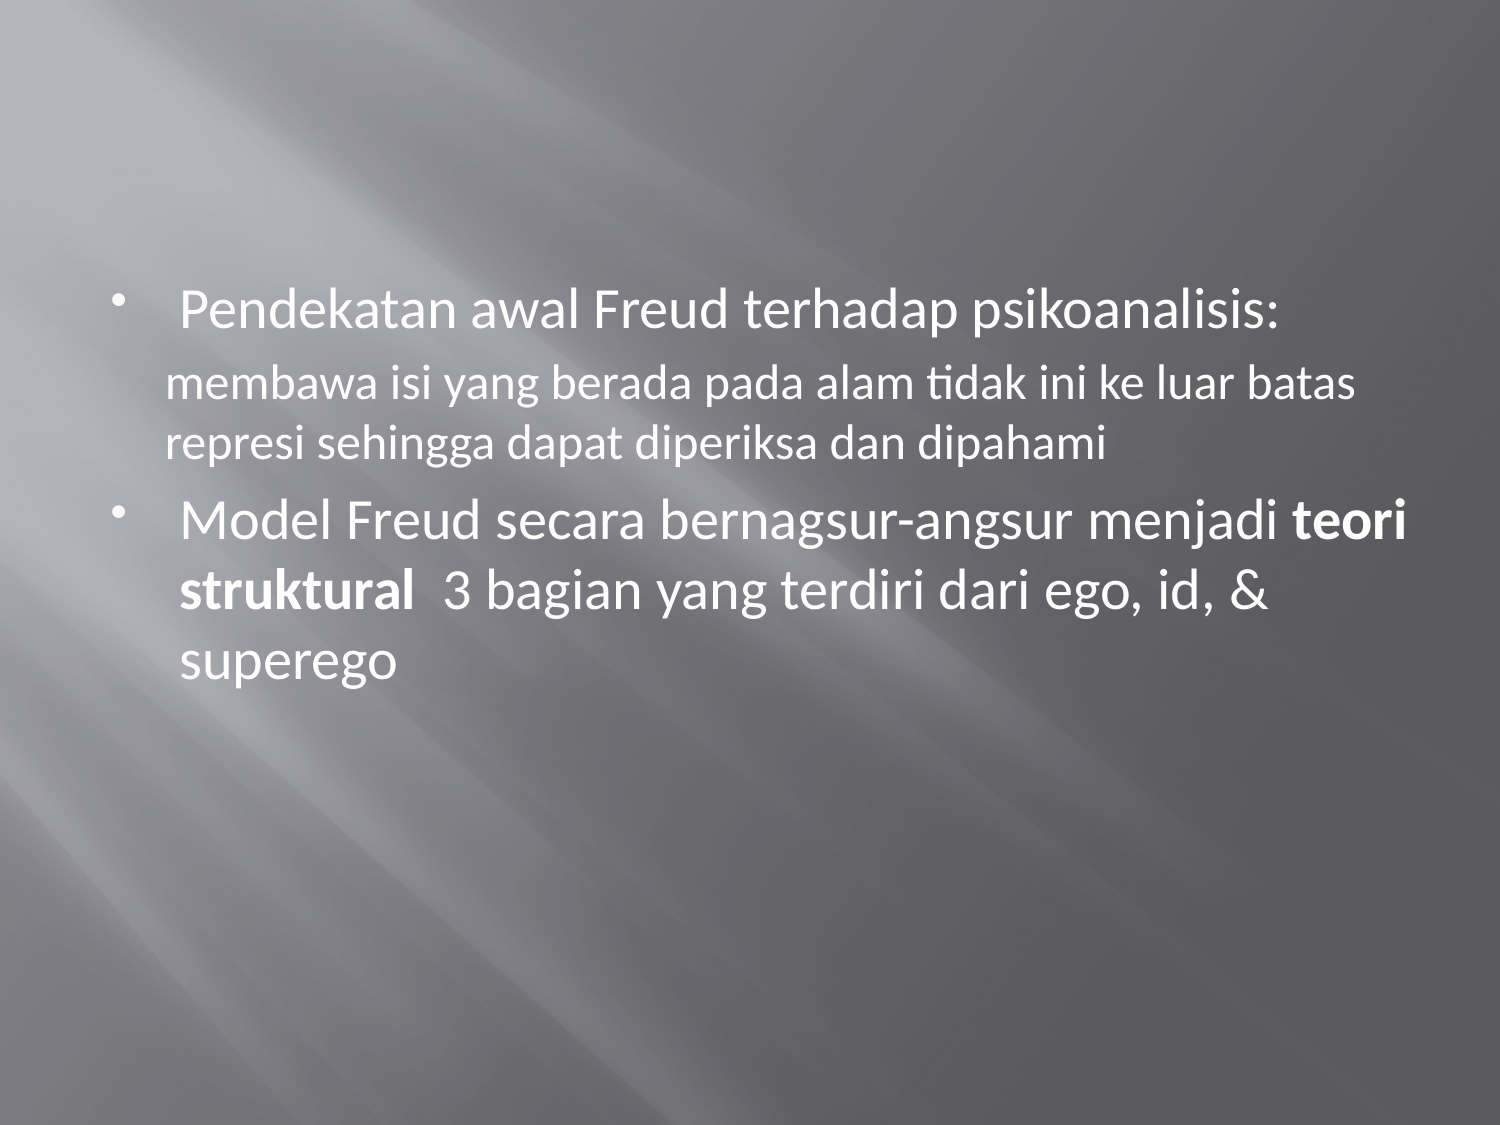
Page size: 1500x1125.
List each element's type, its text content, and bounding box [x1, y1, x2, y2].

list Pendekatan awal Freud terhadap psikoanalisis: membawa isi yang berada pada alam tidak ini ke luar batas represi sehingga dapat diperiksa dan dipahami Model Freud secara bernagsur-angsur menjadi teori struktural 3 bagian yang terdiri dari ego, id, & superego [75, 262, 1425, 1035]
